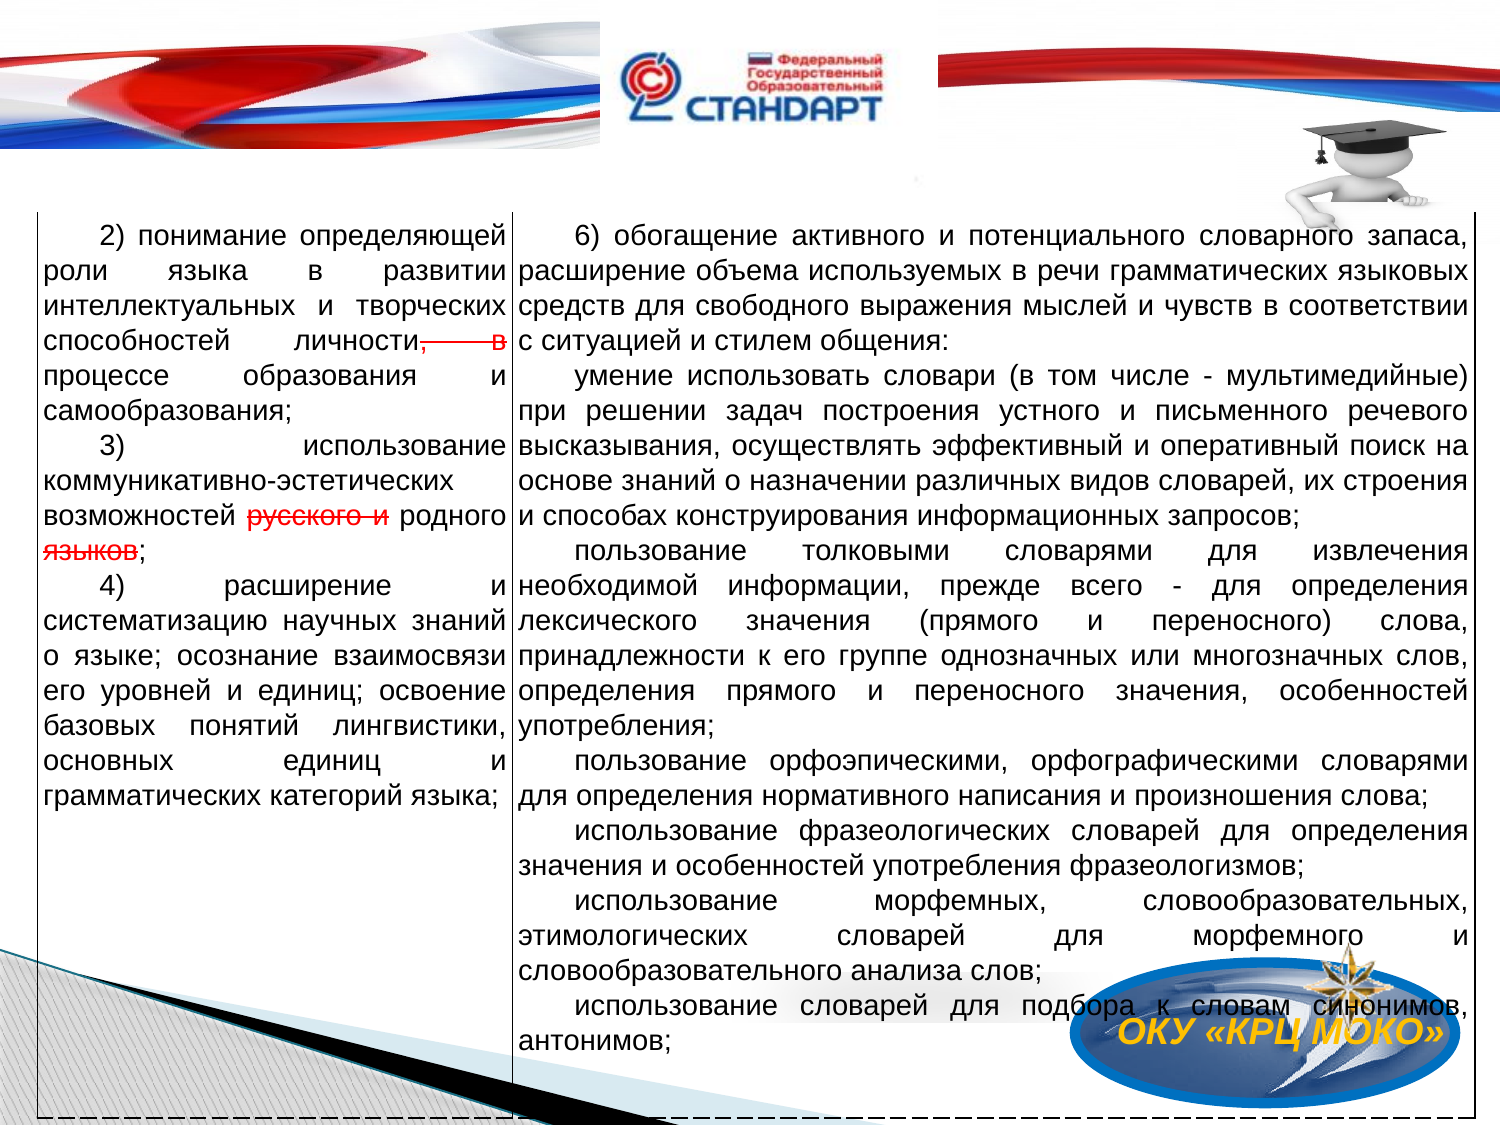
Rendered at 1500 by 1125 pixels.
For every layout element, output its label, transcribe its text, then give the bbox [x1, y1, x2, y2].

picture [1074, 937, 1456, 1104]
table_header 2) понимание определяющей роли языка в развитии интеллектуальных и творческих способностей личности, в процессе образования и самообразования; 3) использование коммуникативно-эстетических возможностей русского и родного языков; 4) расширение и систематизацию научных знаний о языке; осознание взаимосвязи его уровней и единиц; освоение базовых понятий лингвистики, основных единиц и грамматических категорий языка; [38, 212, 512, 1118]
table_header 6) обогащение активного и потенциального словарного запаса, расширение объема используемых в речи грамматических языковых средств для свободного выражения мыслей и чувств в соответствии с ситуацией и стилем общения: умение использовать словари (в том числе - мультимедийные) при решении задач построения устного и письменного речевого высказывания, осуществлять эффективный и оперативный поиск на основе знаний о назначении различных видов словарей, их строения и способах конструирования информационных запросов; пользование толковыми словарями для извлечения необходимой информации, прежде всего - для определения лексического значения (прямого и переносного) слова, принадлежности к его группе однозначных или многозначных слов, определения прямого и переносного значения, особенностей употребления; пользование орфоэпическими, орфографическими словарями для определения нормативного написания и произношения слова; использование фразеологических словарей для определения значения и особенностей употребления фразеологизмов; использование морфемных, словообразовательных, этимологических словарей для морфемного и словообразовательного анализа слов; использование словарей для подбора к словам синонимов, антонимов; [513, 212, 1474, 1118]
picture [0, 0, 1500, 244]
